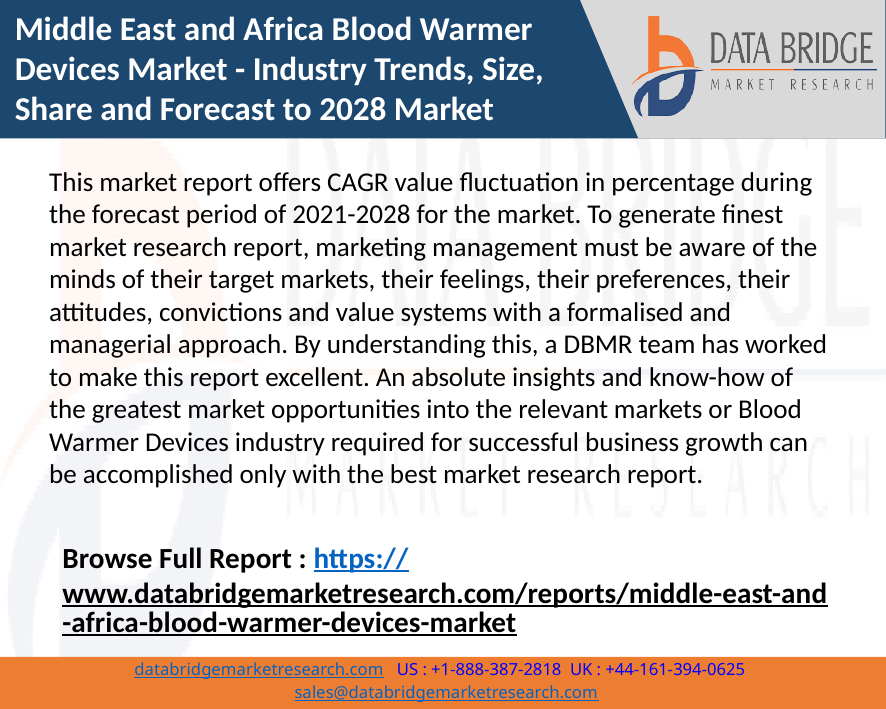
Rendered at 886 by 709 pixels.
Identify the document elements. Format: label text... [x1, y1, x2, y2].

text_box This market report offers CAGR value fluctuation in percentage during the forecast period of 2021-2028 for the market. To generate finest market research report, marketing management must be aware of the minds of their target markets, their feelings, their preferences, their attitudes, convictions and value systems with a formalised and managerial approach. By understanding this, a DBMR team has worked to make this report excellent. An absolute insights and know-how of the greatest market opportunities into the relevant markets or Blood Warmer Devices industry required for successful business growth can be accomplished only with the best market research report. [34, 157, 850, 497]
text_box Browse Full Report : https://www.databridgemarketresearch.com/reports/middle-east-and-africa-blood-warmer-devices-market [47, 531, 850, 652]
picture [631, 16, 877, 117]
text_box Middle East and Africa Blood Warmer Devices Market - Industry Trends, Size, Share and Forecast to 2028 Market [0, 0, 608, 135]
